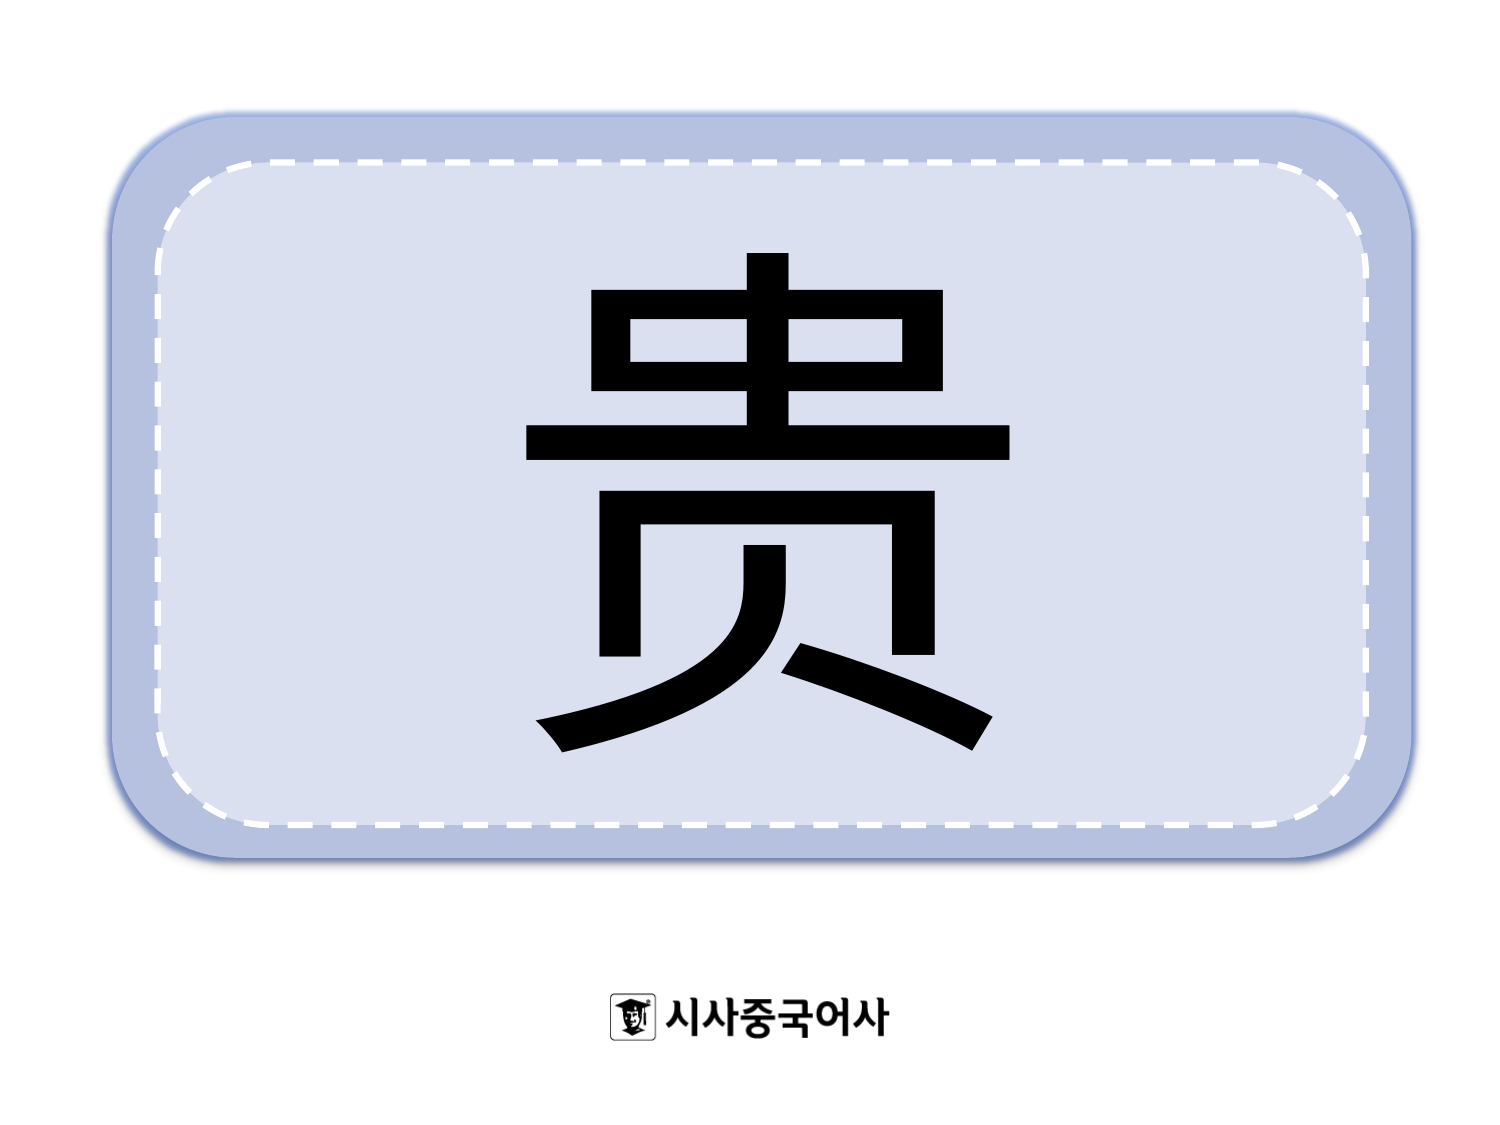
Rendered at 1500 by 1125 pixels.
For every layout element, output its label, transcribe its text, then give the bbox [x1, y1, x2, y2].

picture [602, 987, 898, 1047]
text_box 贵 [162, 160, 1371, 824]
